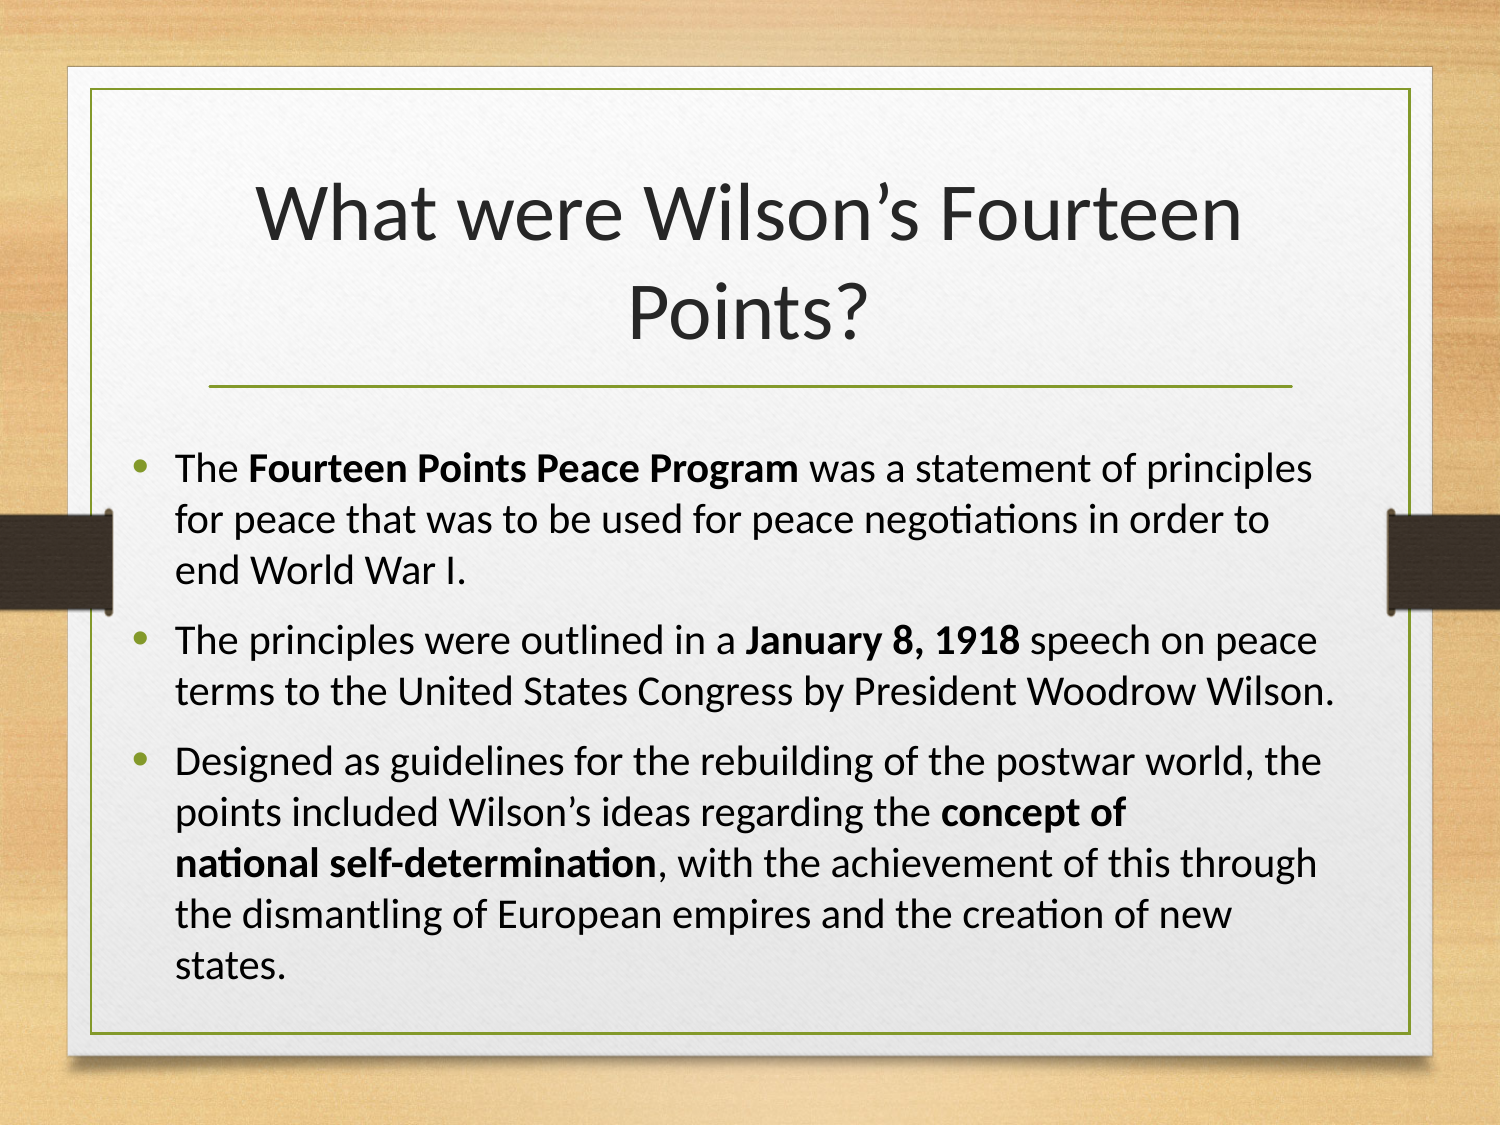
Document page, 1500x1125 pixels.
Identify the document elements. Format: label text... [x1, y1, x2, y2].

title What were Wilson’s Fourteen Points? [116, 150, 1384, 365]
list The Fourteen Points Peace Program was a statement of principles for peace that was to be used for peace negotiations in order to end World War I. The principles were outlined in a January 8, 1918 speech on peace terms to the United States Congress by President Woodrow Wilson. Designed as guidelines for the rebuilding of the postwar world, the points included Wilson’s ideas regarding the concept of national self-determination, with the achievement of this through the dismantling of European empires and the creation of new states. [116, 432, 1358, 1025]
picture [0, 0, 1500, 1125]
